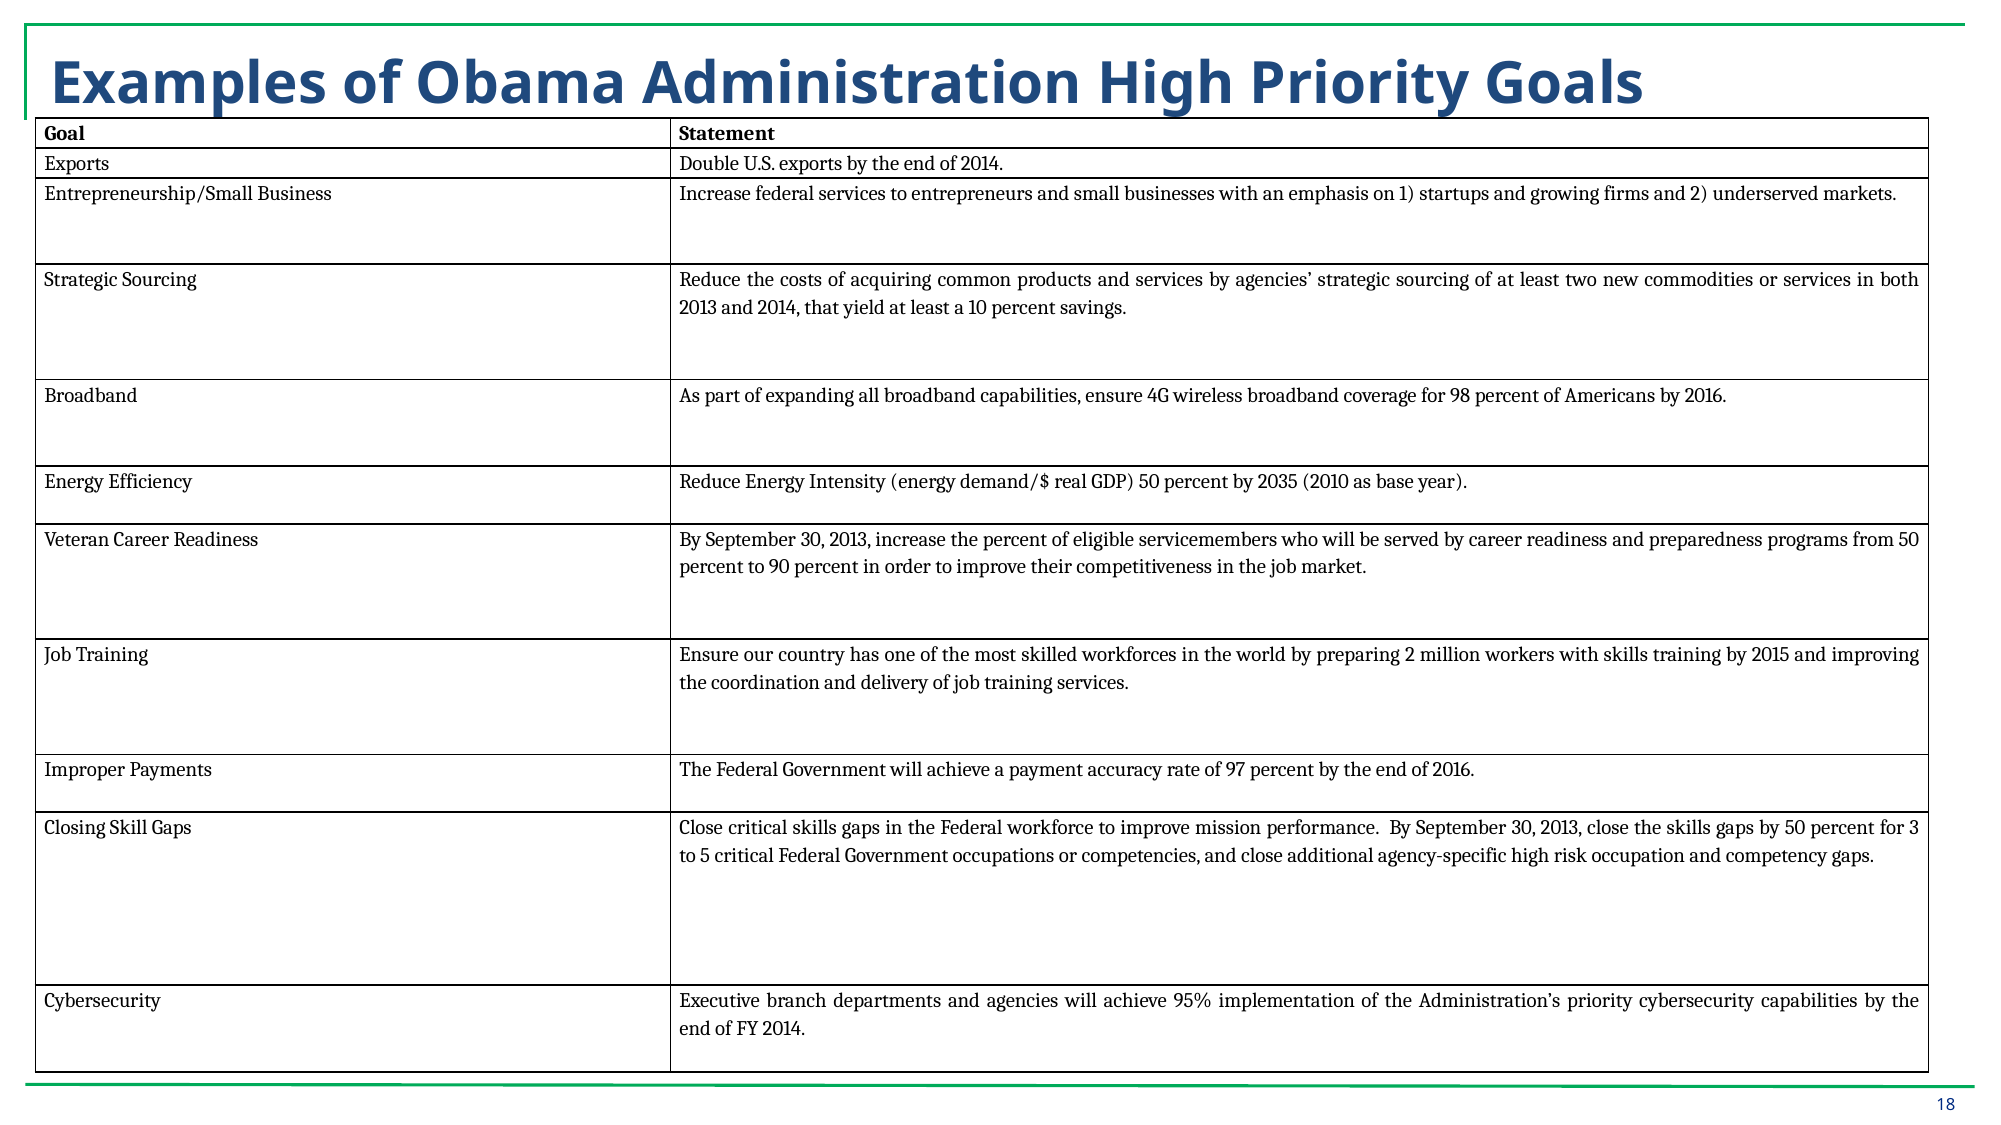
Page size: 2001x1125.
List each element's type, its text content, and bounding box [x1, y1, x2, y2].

table_cell Close critical skills gaps in the Federal workforce to improve mission performance. By September 30, 2013, close the skills gaps by 50 percent for 3 to 5 critical Federal Government occupations or competencies, and close additional agency-specific high risk occupation and competency gaps. [671, 813, 1928, 984]
title Examples of Obama Administration High Priority Goals [35, 83, 1956, 128]
table_cell Veteran Career Readiness [36, 525, 670, 638]
table_cell Cybersecurity [36, 986, 670, 1071]
table_cell Strategic Sourcing [36, 265, 670, 379]
table_cell Double U.S. exports by the end of 2014. [671, 149, 1928, 177]
table_cell Job Training [36, 640, 670, 754]
table_cell Increase federal services to entrepreneurs and small businesses with an emphasis on 1) startups and growing firms and 2) underserved markets. [671, 179, 1928, 263]
table_cell Executive branch departments and agencies will achieve 95% implementation of the Administration’s priority cybersecurity capabilities by the end of FY 2014. [671, 986, 1928, 1071]
table_cell Energy Efficiency [36, 467, 670, 523]
table_cell Entrepreneurship/Small Business [36, 179, 670, 263]
table_cell The Federal Government will achieve a payment accuracy rate of 97 percent by the end of 2016. [671, 755, 1928, 811]
table_header Statement [671, 119, 1928, 147]
table_cell Exports [36, 149, 670, 177]
table_cell Closing Skill Gaps [36, 813, 670, 984]
slide_number 18 [1507, 1071, 1975, 1125]
text_box I. Cross-Agency Goals [0, 0, 2000, 83]
table_cell Reduce Energy Intensity (energy demand/$ real GDP) 50 percent by 2035 (2010 as base year). [671, 467, 1928, 523]
table_cell Ensure our country has one of the most skilled workforces in the world by preparing 2 million workers with skills training by 2015 and improving the coordination and delivery of job training services. [671, 640, 1928, 754]
table_cell Reduce the costs of acquiring common products and services by agencies’ strategic sourcing of at least two new commodities or services in both 2013 and 2014, that yield at least a 10 percent savings. [671, 265, 1928, 379]
table_cell By September 30, 2013, increase the percent of eligible servicemembers who will be served by career readiness and preparedness programs from 50 percent to 90 percent in order to improve their competitiveness in the job market. [671, 525, 1928, 638]
table_cell Improper Payments [36, 755, 670, 811]
table_header Goal [36, 119, 670, 147]
table_cell Broadband [36, 380, 670, 465]
table_cell As part of expanding all broadband capabilities, ensure 4G wireless broadband coverage for 98 percent of Americans by 2016. [671, 380, 1928, 465]
